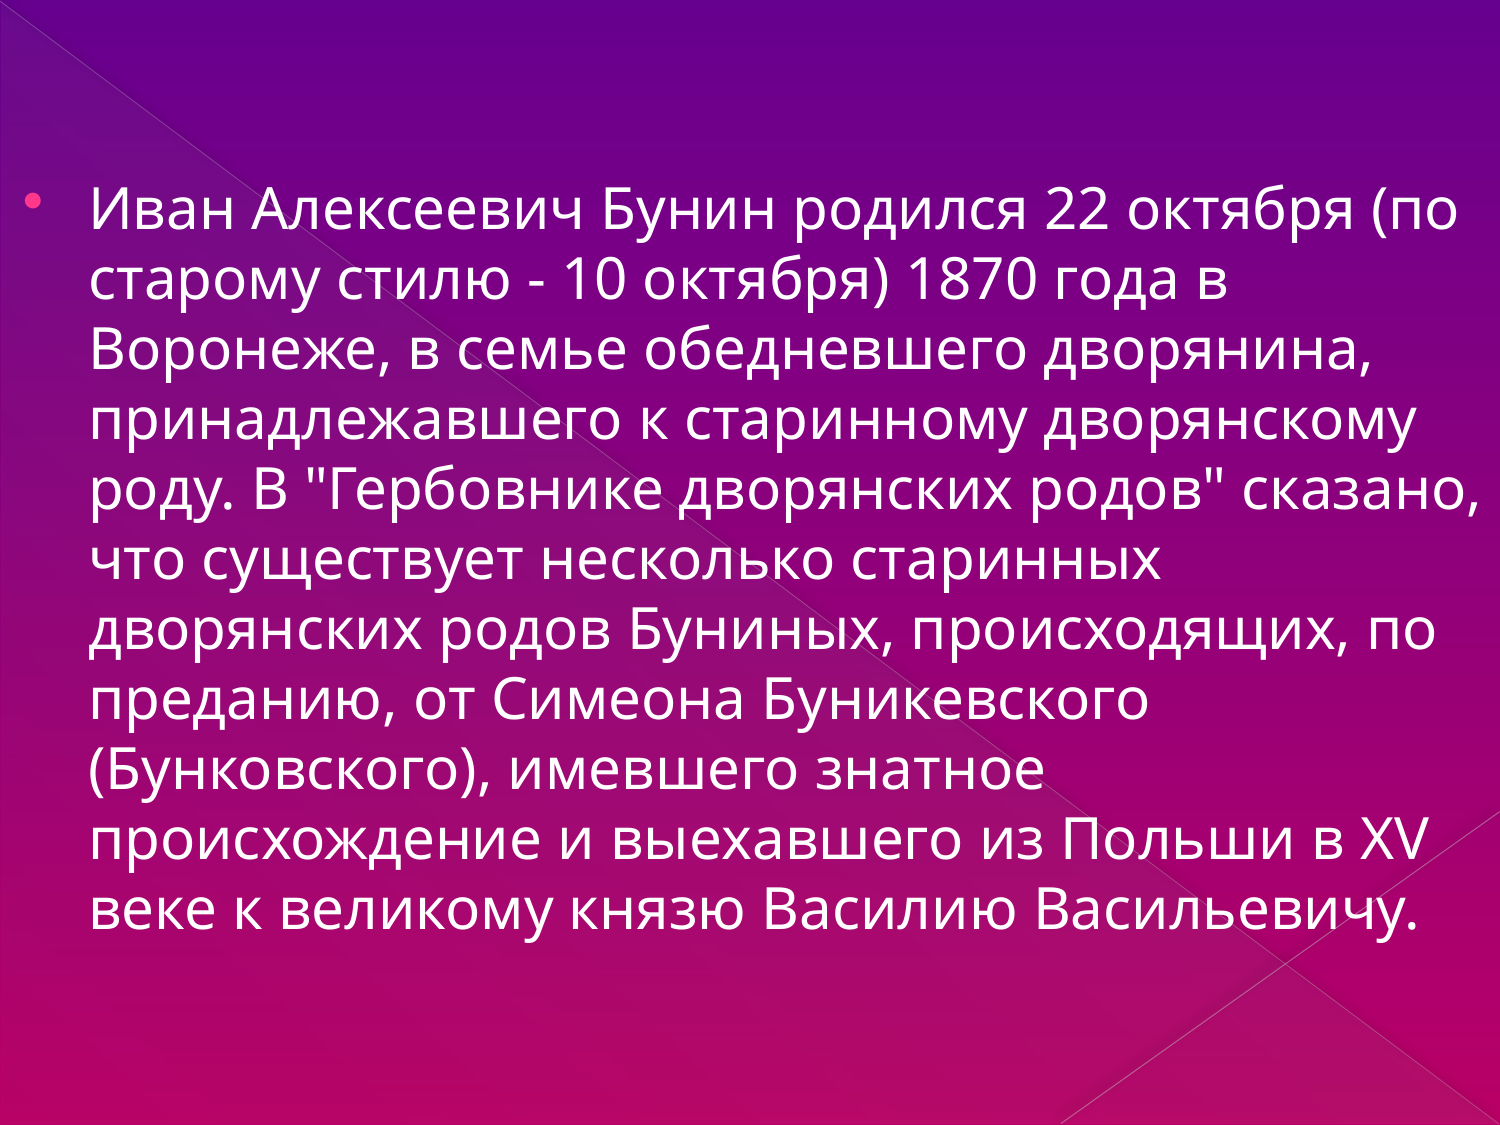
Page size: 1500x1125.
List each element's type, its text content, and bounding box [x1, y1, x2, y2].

list Иван Алексеевич Бунин родился 22 октября (по старому стилю - 10 октября) 1870 года в Воронеже, в семье обедневшего дворянина, принадлежавшего к старинному дворянскому роду. В "Гербовнике дворянских родов" сказано, что существует несколько старинных дворянских родов Буниных, происходящих, по преданию, от Симеона Буникевского (Бунковского), имевшего знатное происхождение и выехавшего из Польши в XV веке к великому князю Василию Васильевичу. [0, 164, 1500, 1125]
